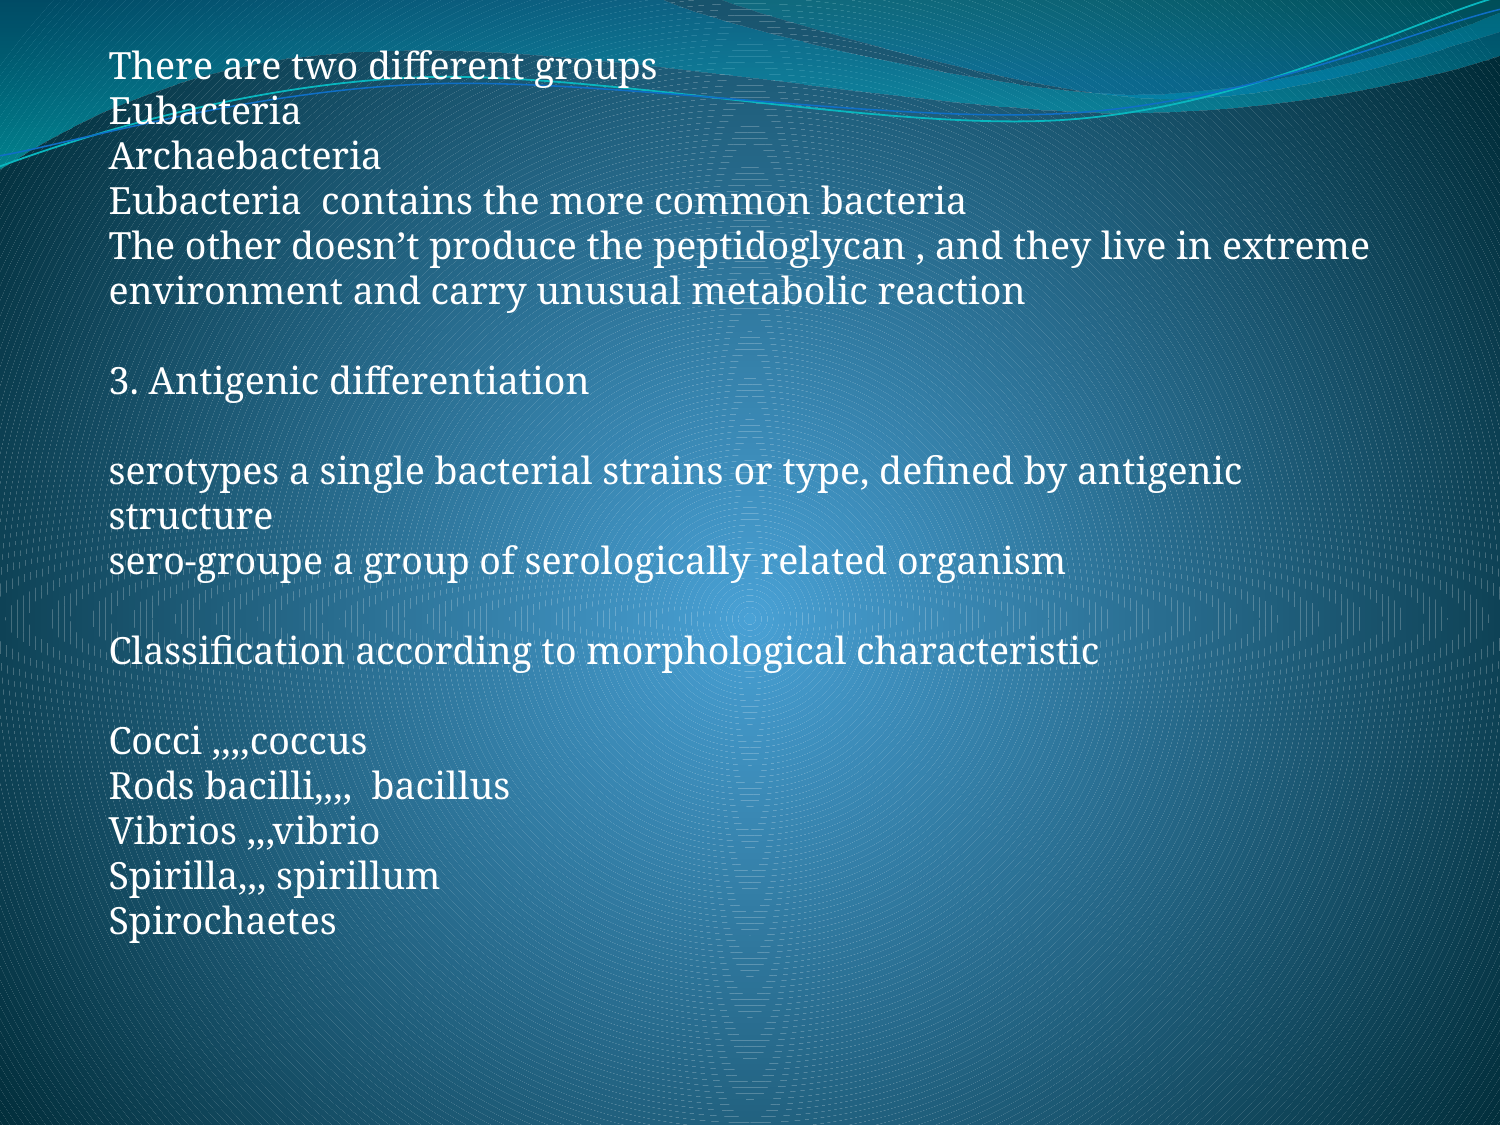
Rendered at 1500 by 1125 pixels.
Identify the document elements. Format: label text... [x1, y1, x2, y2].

text_box There are two different groups Eubacteria Archaebacteria Eubacteria contains the more common bacteria The other doesn’t produce the peptidoglycan , and they live in extreme environment and carry unusual metabolic reaction 3. Antigenic differentiation serotypes a single bacterial strains or type, defined by antigenic structure sero-groupe a group of serologically related organism Classification according to morphological characteristic Cocci ,,,,coccus Rods bacilli,,,, bacillus Vibrios ,,,vibrio Spirilla,,, spirillum Spirochaetes [93, 34, 1395, 1040]
